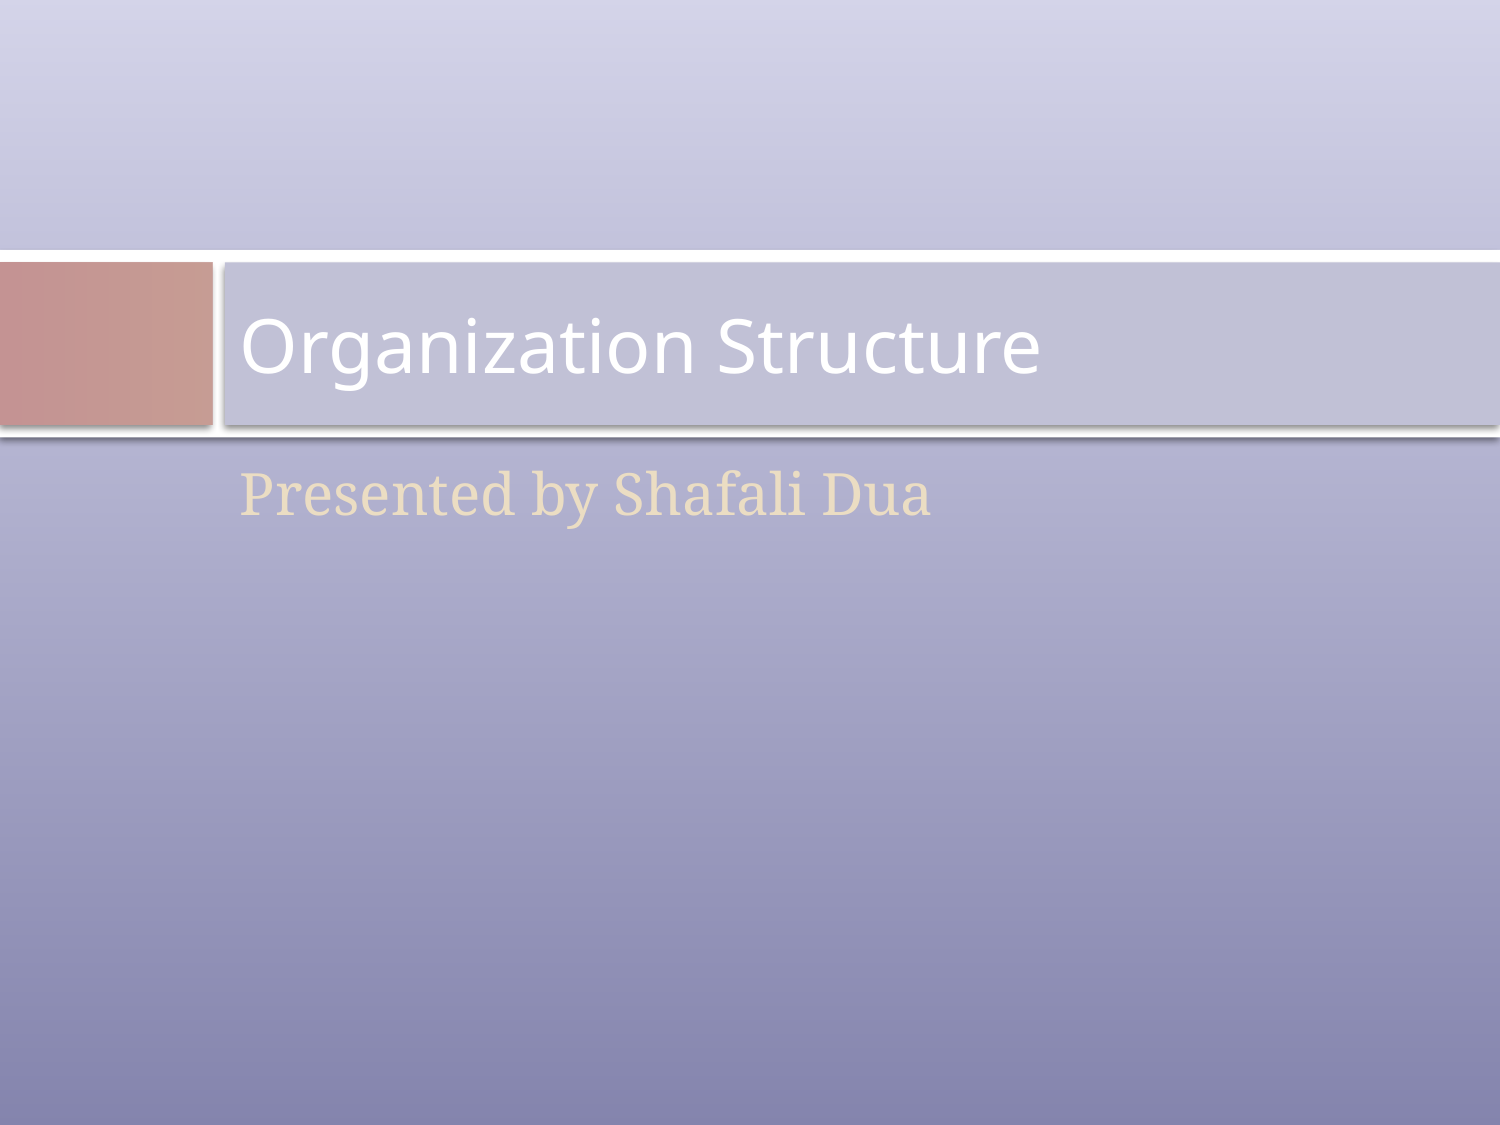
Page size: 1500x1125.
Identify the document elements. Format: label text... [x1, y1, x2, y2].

list Presented by Shafali Dua [225, 450, 1394, 725]
title Organization Structure [225, 262, 1475, 425]
text_box [0, 261, 214, 426]
